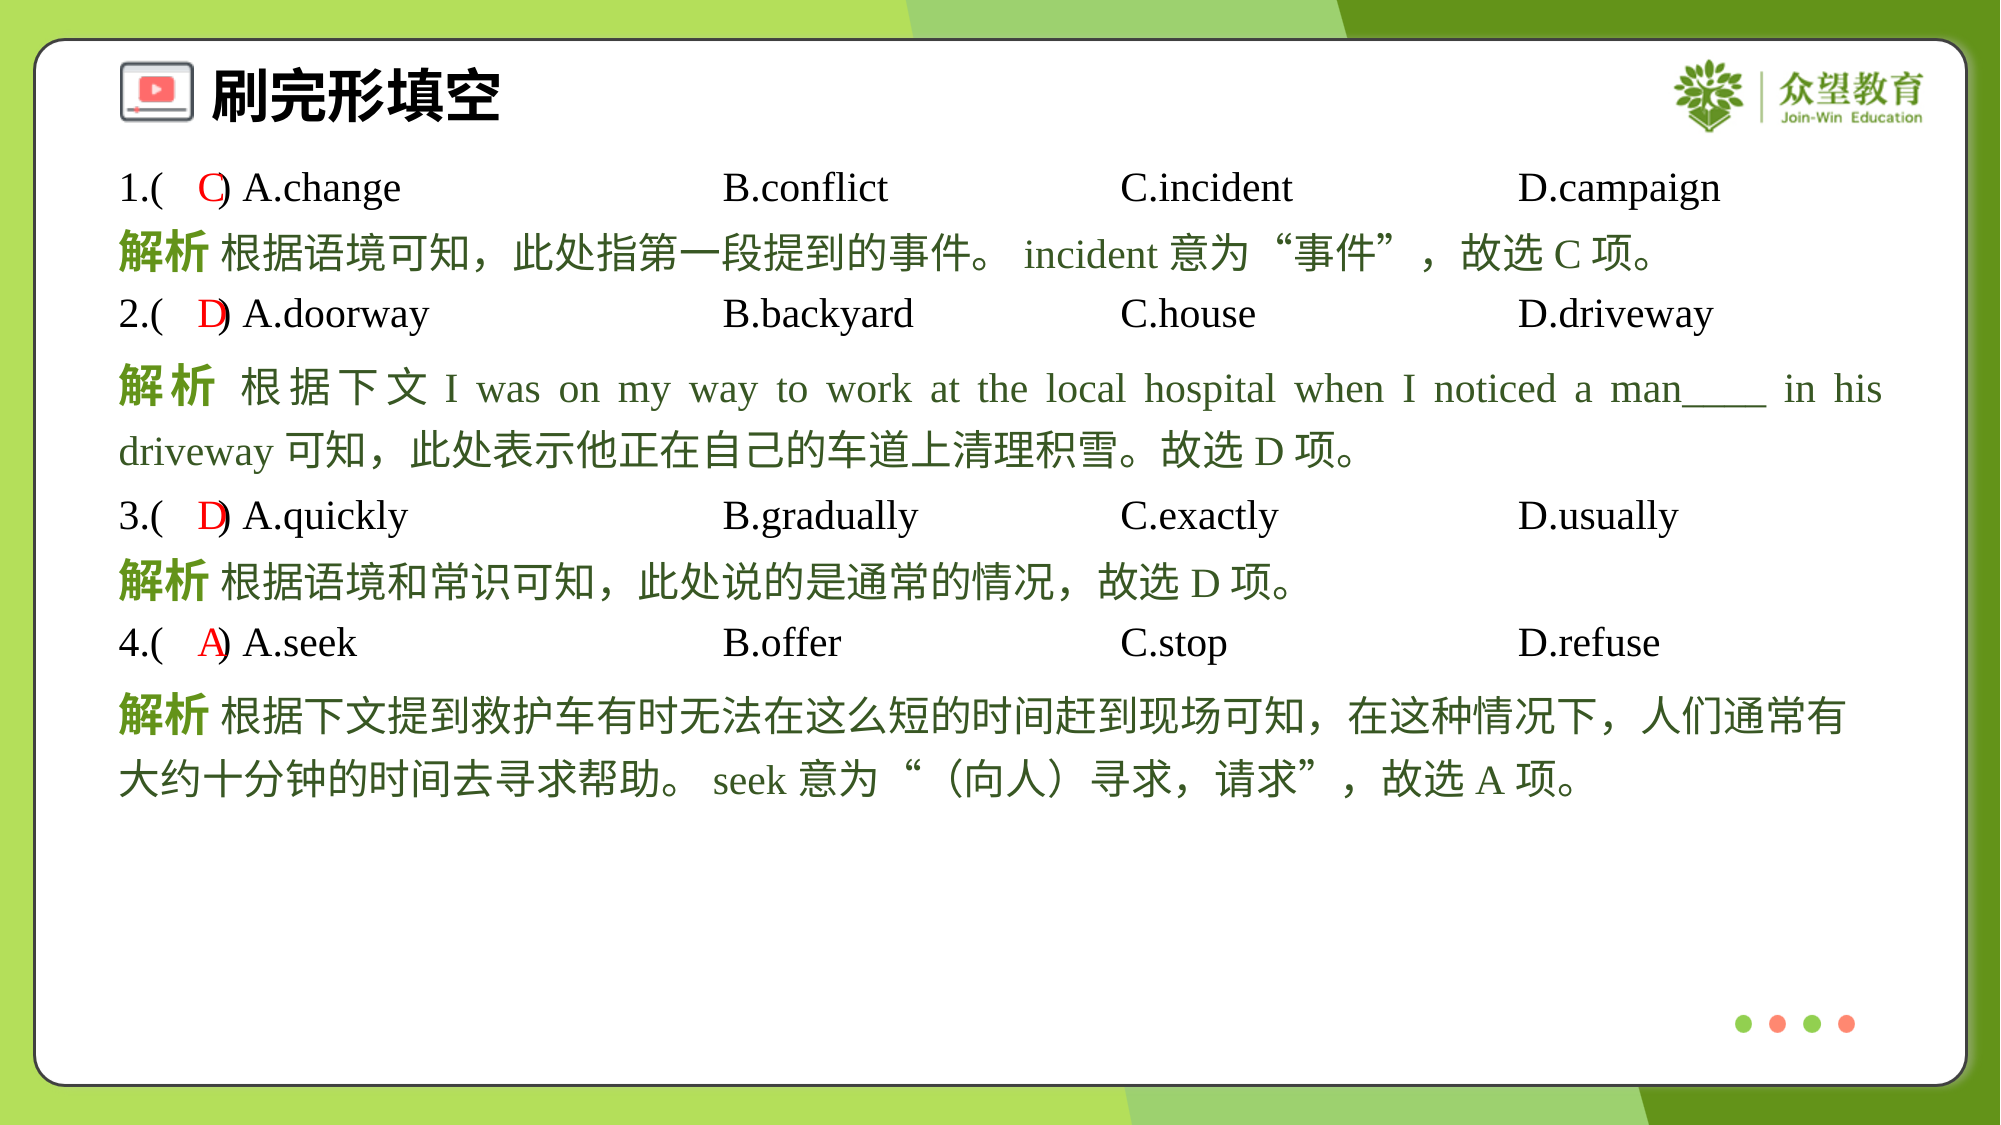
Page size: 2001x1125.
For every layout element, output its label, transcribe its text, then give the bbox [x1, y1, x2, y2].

text_box 1.( ) A.change B.conflict C.incident D.campaign [231, 146, 1883, 204]
text_box D [192, 475, 233, 533]
text_box 解析 根据语境和常识可知，此处说的是通常的情况，故选D项。 [118, 538, 1883, 601]
text_box 3.( ) A.quickly B.gradually C.exactly D.usually [118, 475, 192, 533]
text_box 1.( ) A.change B.conflict C.incident D.campaign [118, 146, 192, 204]
text_box 4.( ) A.seek B.offer C.stop D.refuse [233, 602, 1883, 659]
text_box C [192, 146, 231, 205]
text_box 解析 根据语境可知，此处指第一段提到的事件。incident意为“事件”，故选C项。 [118, 209, 1883, 271]
text_box A [192, 602, 233, 660]
text_box 2.( ) A.doorway B.backyard C.house D.driveway [118, 272, 192, 330]
text_box 4.( ) A.seek B.offer C.stop D.refuse [118, 602, 192, 659]
picture [0, 0, 2000, 1125]
text_box 2.( ) A.doorway B.backyard C.house D.driveway [233, 272, 1883, 330]
text_box 解析 根据下文提到救护车有时无法在这么短的时间赶到现场可知，在这种情况下，人们通常有大约十分钟的时间去寻求帮助。seek意为“（向人）寻求，请求”，故选A项。 [118, 672, 1883, 799]
text_box 3.( ) A.quickly B.gradually C.exactly D.usually [233, 475, 1883, 533]
text_box D [192, 272, 233, 331]
text_box 解析 根据下文I was on my way to work at the local hospital when I noticed a man____ in his driveway可知，此处表示他正在自己的车道上清理积雪。故选D项。 [118, 342, 1883, 469]
